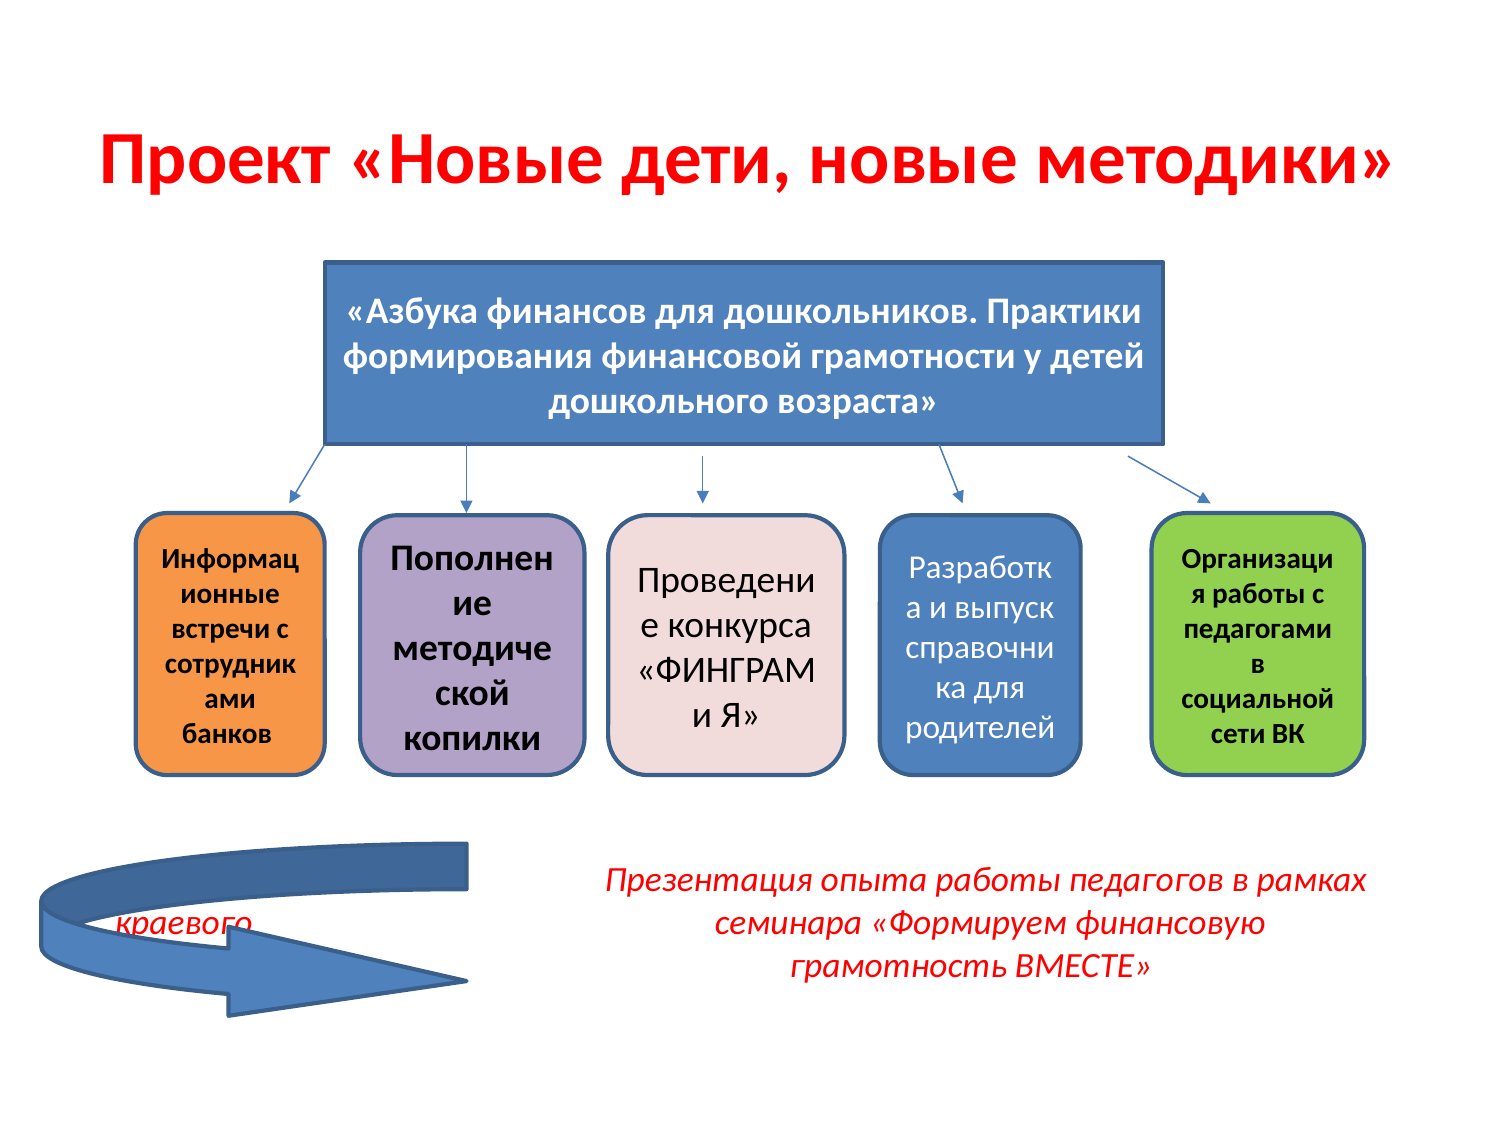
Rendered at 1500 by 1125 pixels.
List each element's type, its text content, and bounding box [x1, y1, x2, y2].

text_box Разработка и выпуск справочника для родителей [877, 513, 1083, 778]
title Проект «Новые дети, новые методики» [75, 45, 1425, 243]
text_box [288, 444, 325, 504]
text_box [938, 444, 963, 504]
text_box Пополнение методической копилки [358, 513, 587, 778]
text_box [39, 841, 469, 1018]
text_box Проведение конкурса «ФИНГРАМ и Я» [606, 513, 847, 778]
list Презентация опыта работы педагогов в рамках краевого семинара «Формируем финансовую грамотность ВМЕСТЕ» [75, 243, 1425, 1005]
text_box «Азбука финансов для дошкольников. Практики формирования финансовой грамотности у детей дошкольного возраста» [323, 260, 1165, 446]
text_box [1127, 455, 1211, 504]
text_box Информационные встречи с сотрудниками банков [133, 510, 327, 778]
text_box Организация работы с педагогами в социальной сети ВК [1149, 510, 1367, 778]
